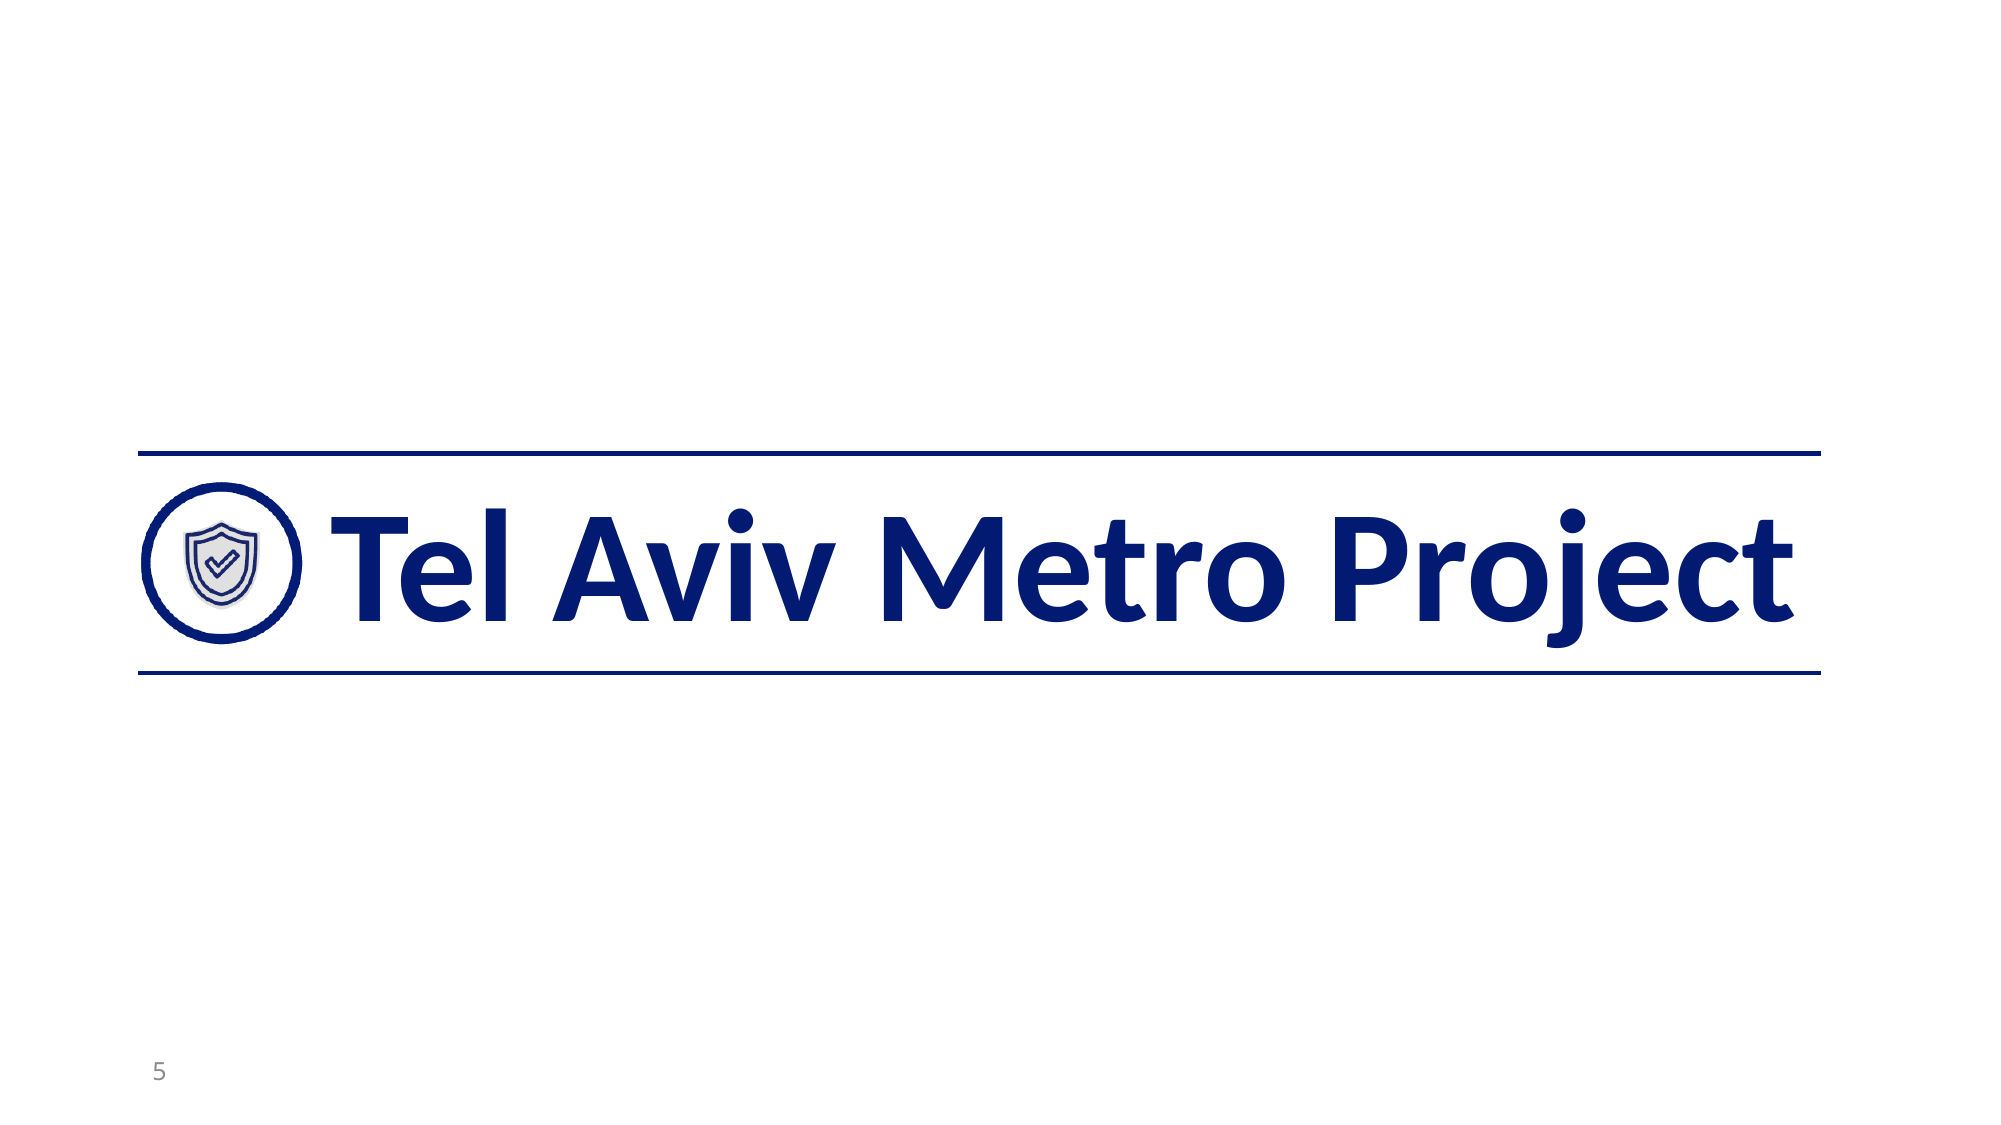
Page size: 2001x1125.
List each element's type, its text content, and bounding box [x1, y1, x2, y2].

picture [138, 479, 304, 646]
slide_number 5 [137, 1042, 588, 1103]
text_box Tel Aviv Metro Project [307, 454, 1822, 662]
